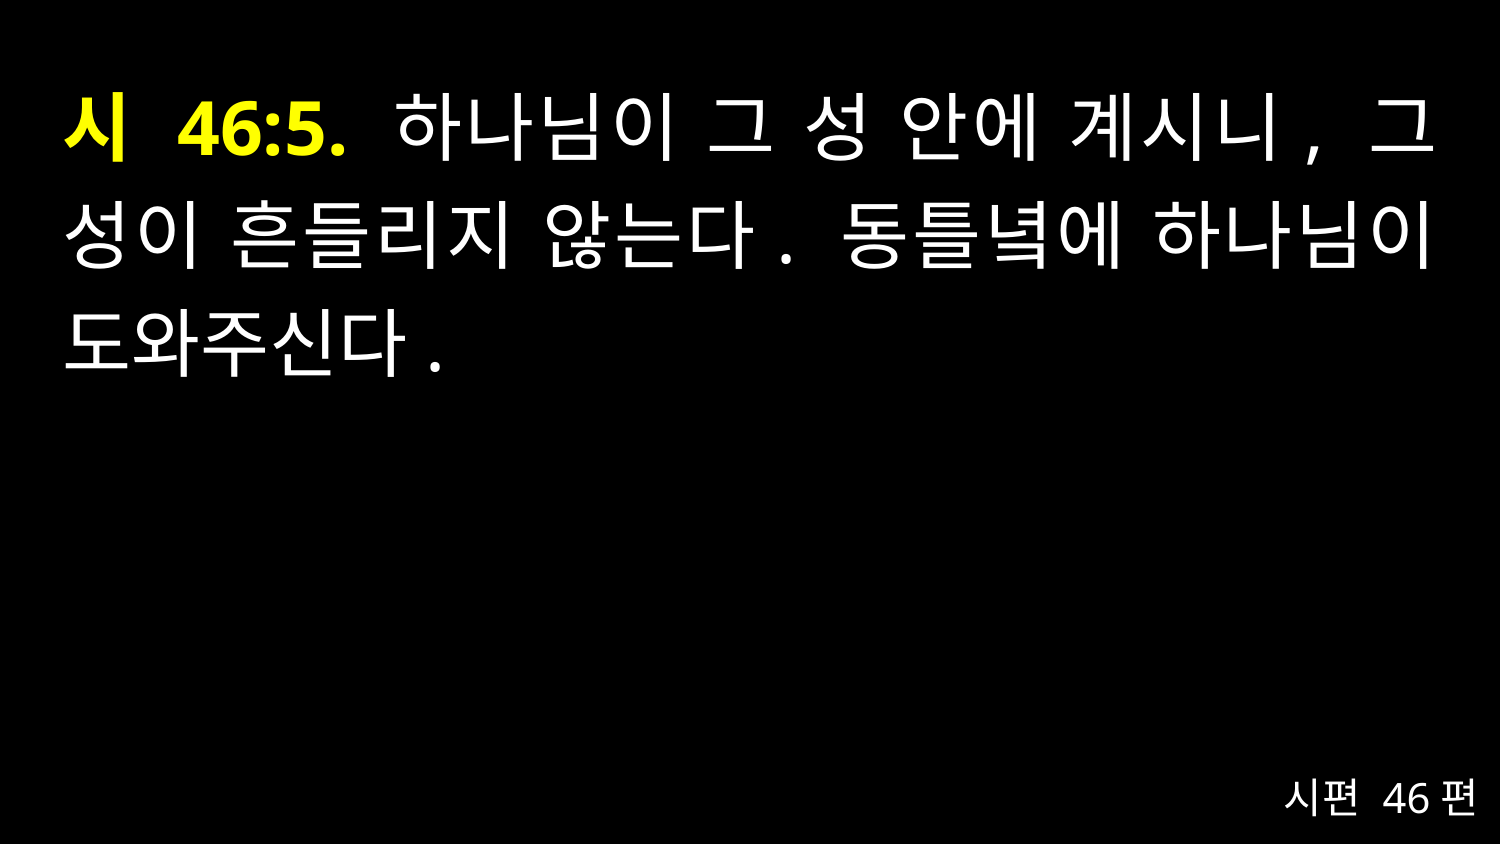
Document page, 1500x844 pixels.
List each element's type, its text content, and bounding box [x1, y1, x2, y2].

title 시 46:5. 하나님이 그 성 안에 계시니, 그 성이 흔들리지 않는다. 동틀녘에 하나님이 도와주신다. [0, 0, 1500, 844]
subtitle 시편 46편 [916, 770, 1500, 844]
